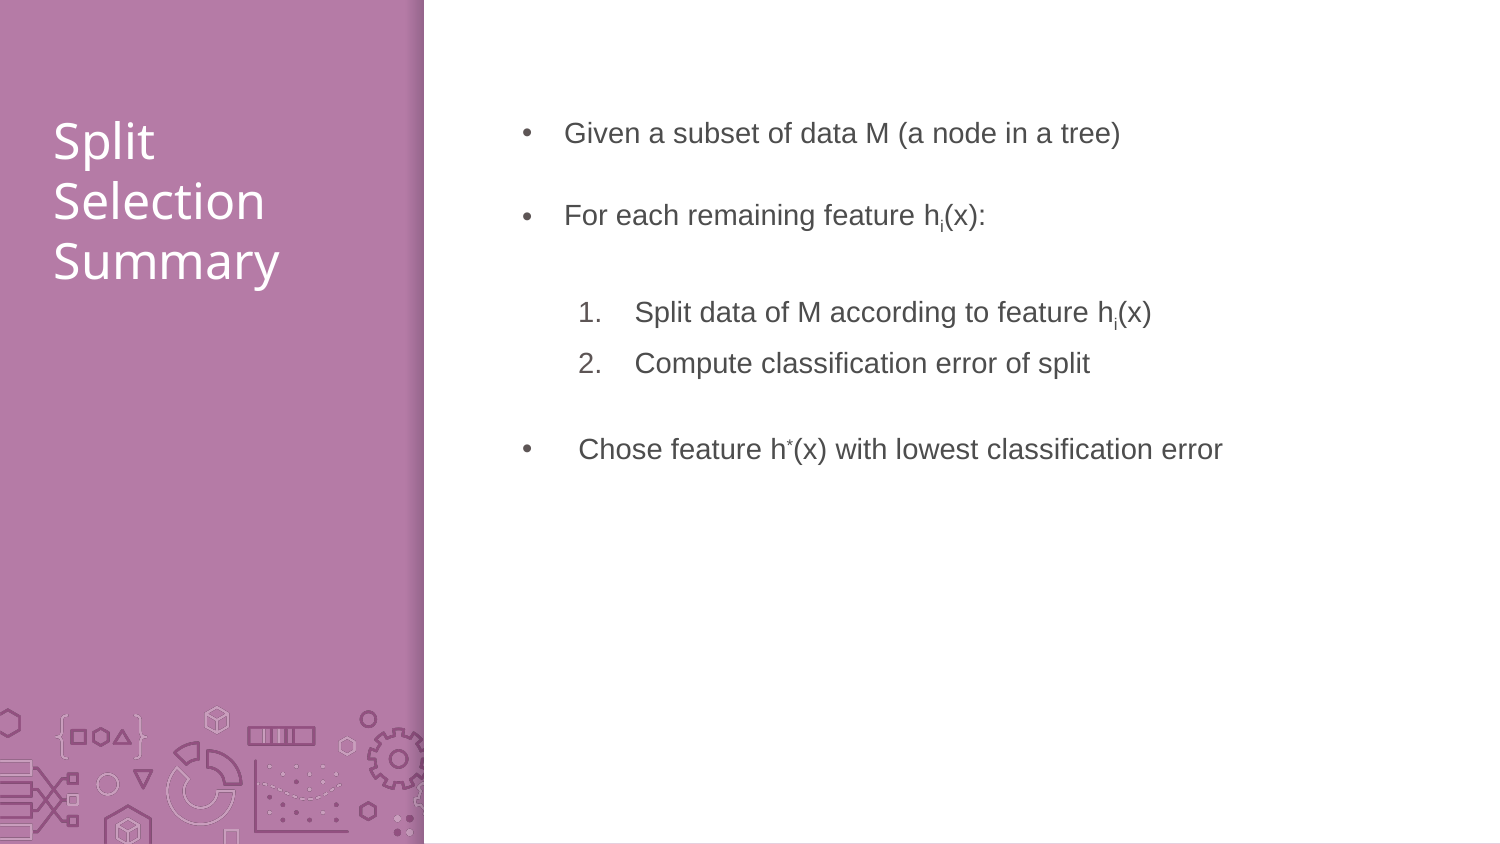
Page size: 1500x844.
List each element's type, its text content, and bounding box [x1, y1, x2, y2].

list Given a subset of data M (a node in a tree) For each remaining feature hi(x): Split data of M according to feature hi(x) Compute classification error of split Chose feature h*(x) with lowest classification error [506, 94, 1425, 748]
picture [0, 701, 424, 844]
title Split Selection Summary [38, 94, 375, 748]
